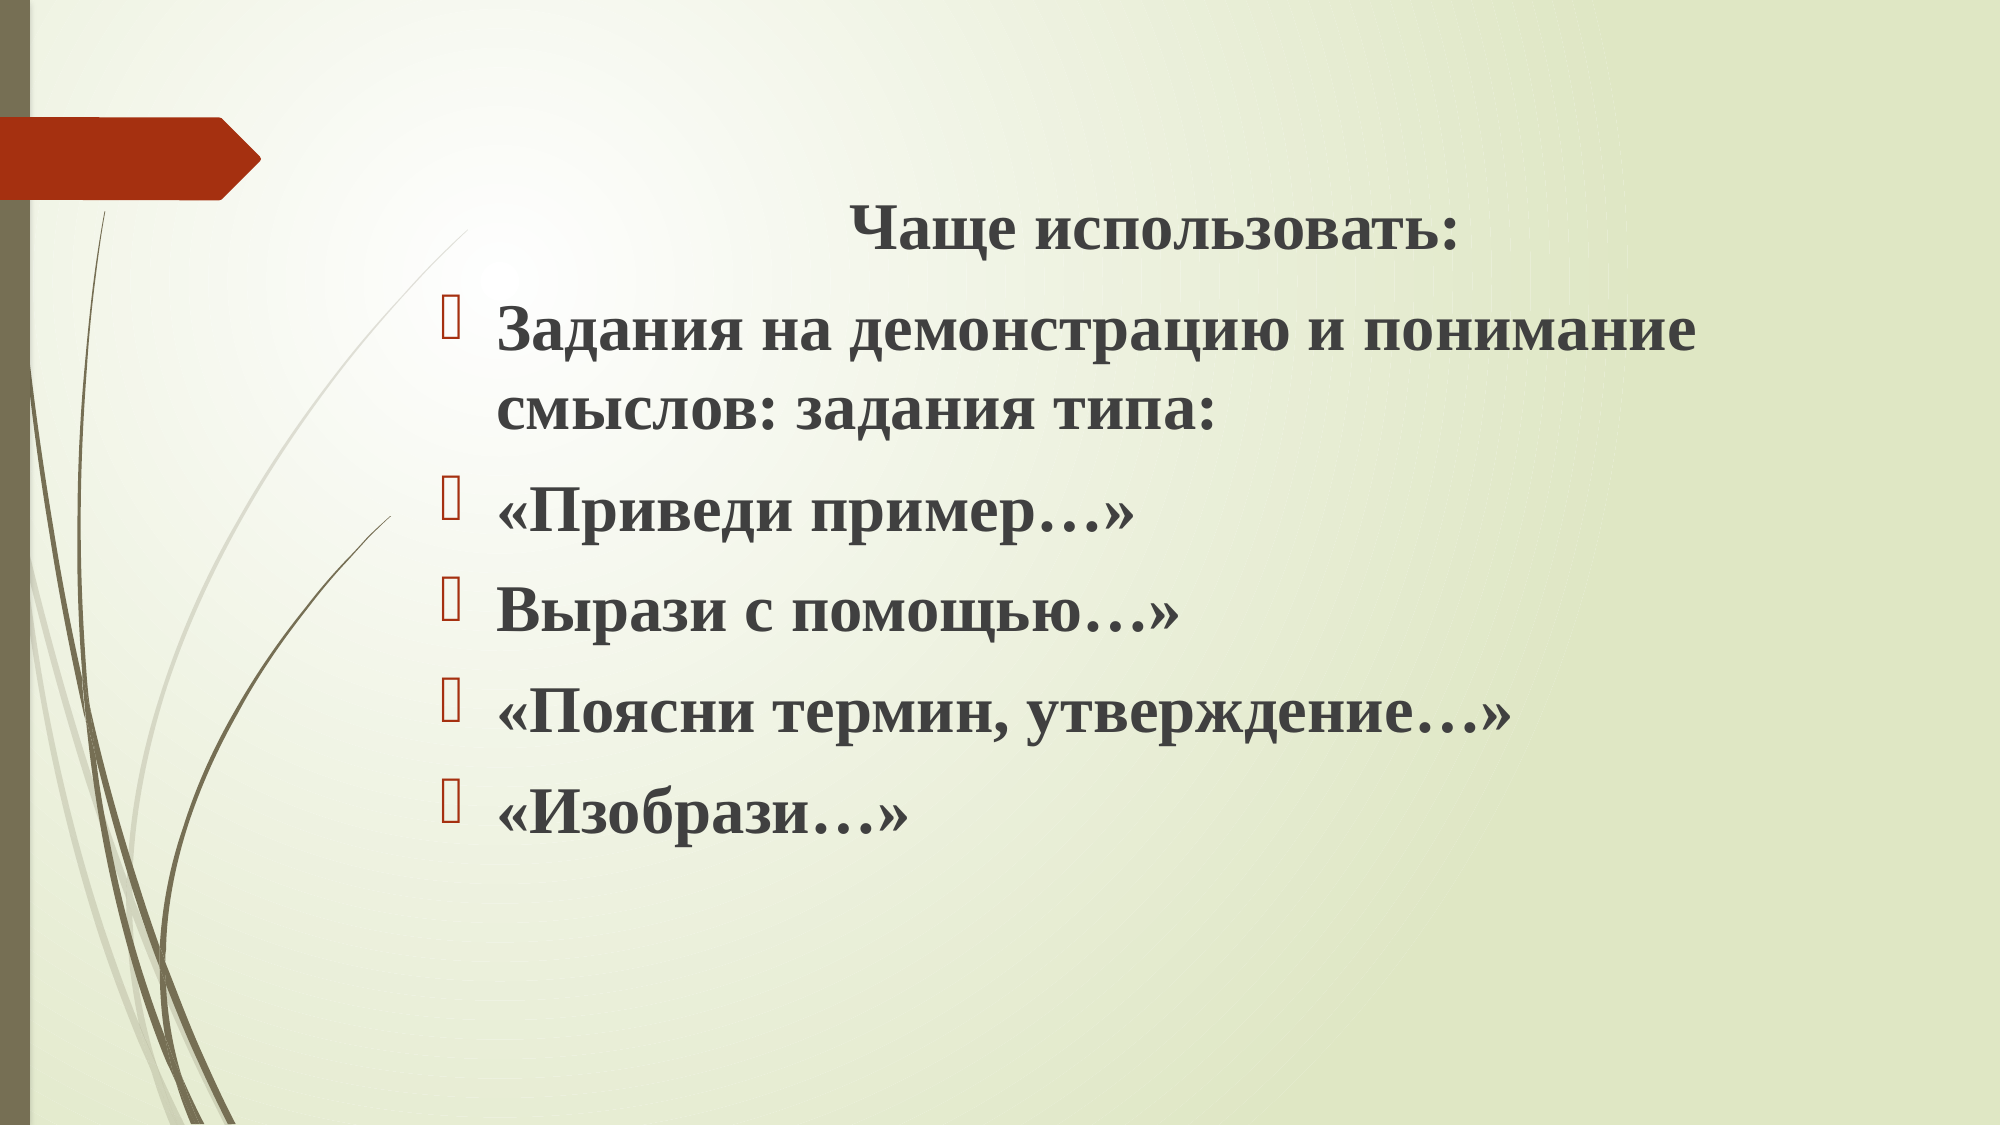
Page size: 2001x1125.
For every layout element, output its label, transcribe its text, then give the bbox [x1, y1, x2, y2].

list Чаще использовать: Задания на демонстрацию и понимание смыслов: задания типа: «Приведи пример…» Вырази с помощью…» «Поясни термин, утверждение…» «Изобрази…» [424, 174, 1888, 970]
